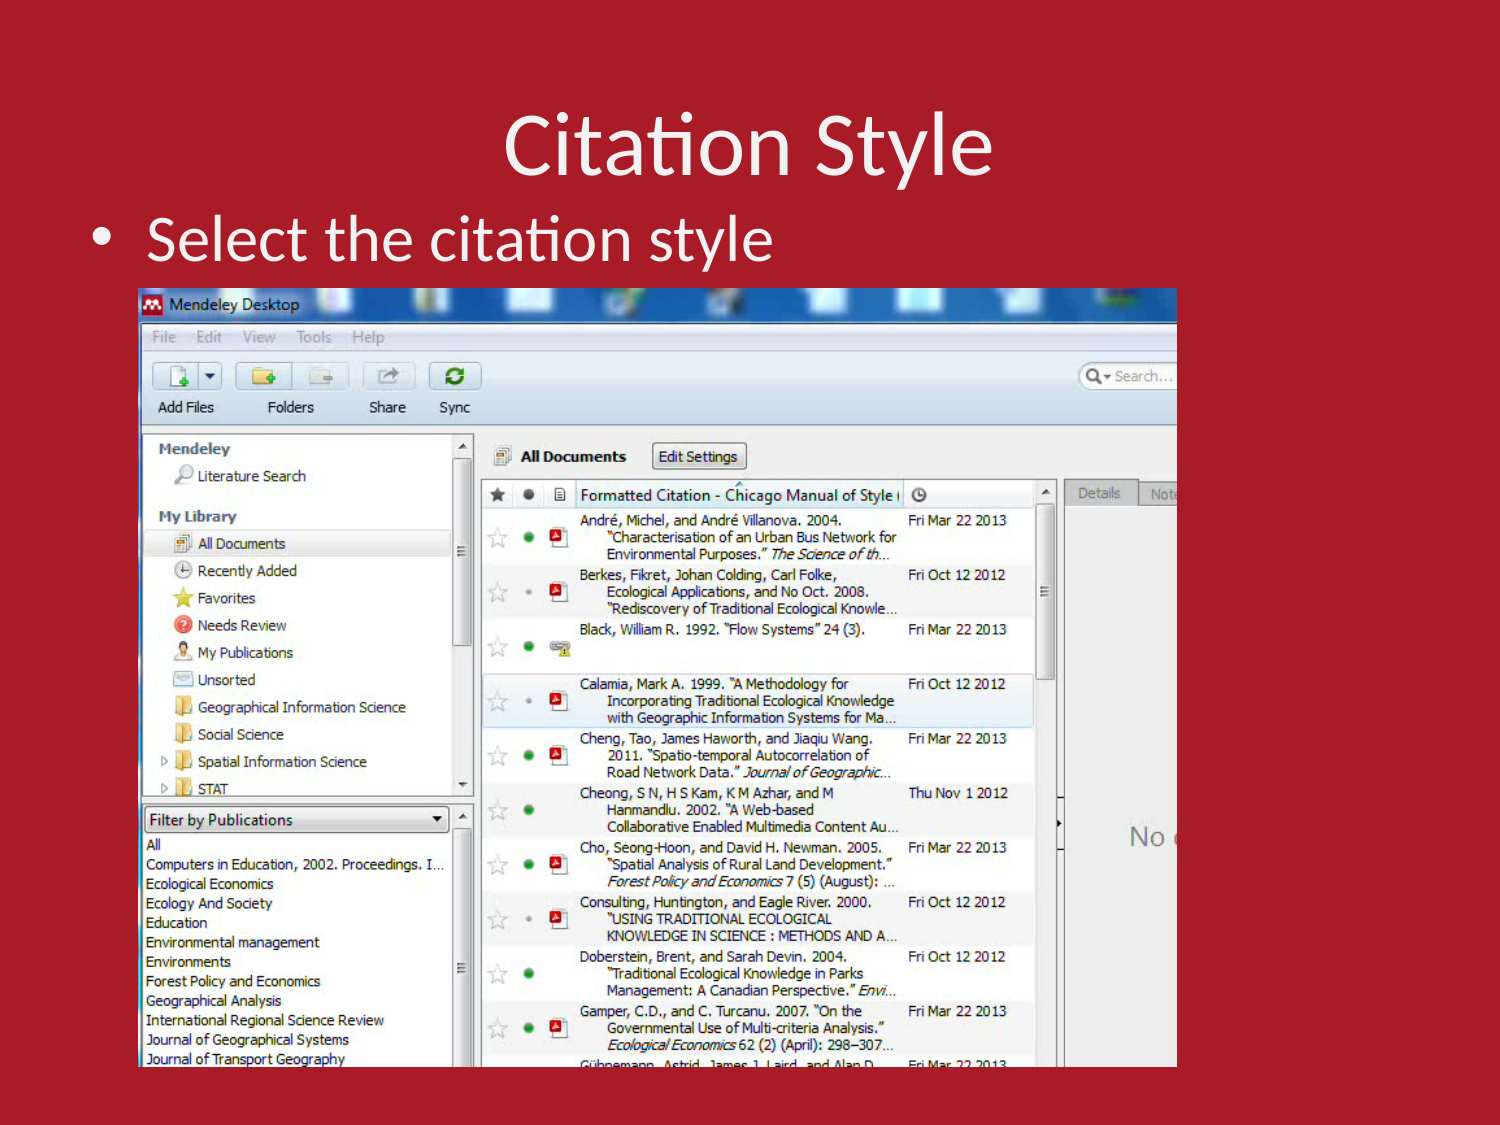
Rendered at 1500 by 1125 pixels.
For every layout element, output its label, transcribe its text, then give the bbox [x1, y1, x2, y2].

list Select the citation style [75, 187, 1425, 930]
title Citation Style [75, 45, 1425, 187]
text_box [137, 287, 1178, 1068]
